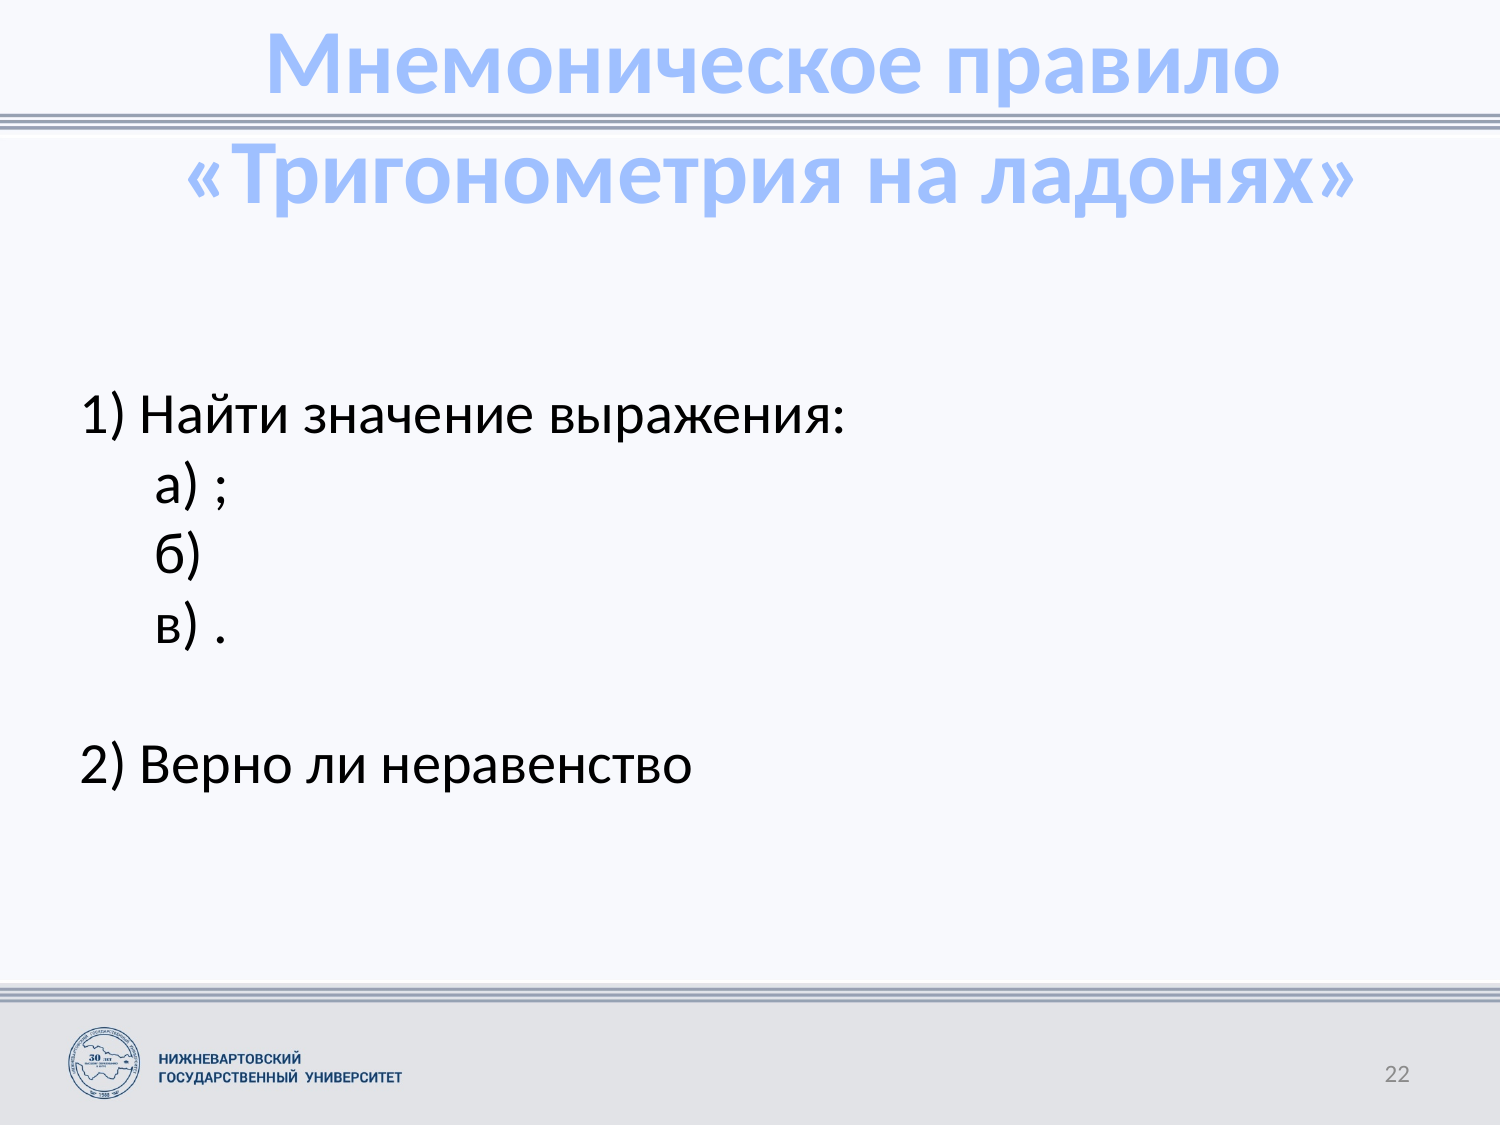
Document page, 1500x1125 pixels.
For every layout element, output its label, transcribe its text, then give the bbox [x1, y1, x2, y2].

text_box [76, 349, 1436, 435]
picture [0, 0, 1500, 1125]
text_box Мнемоническое правило «Тригонометрия на ладонях» [123, 0, 1424, 230]
slide_number 22 [1074, 1042, 1425, 1103]
